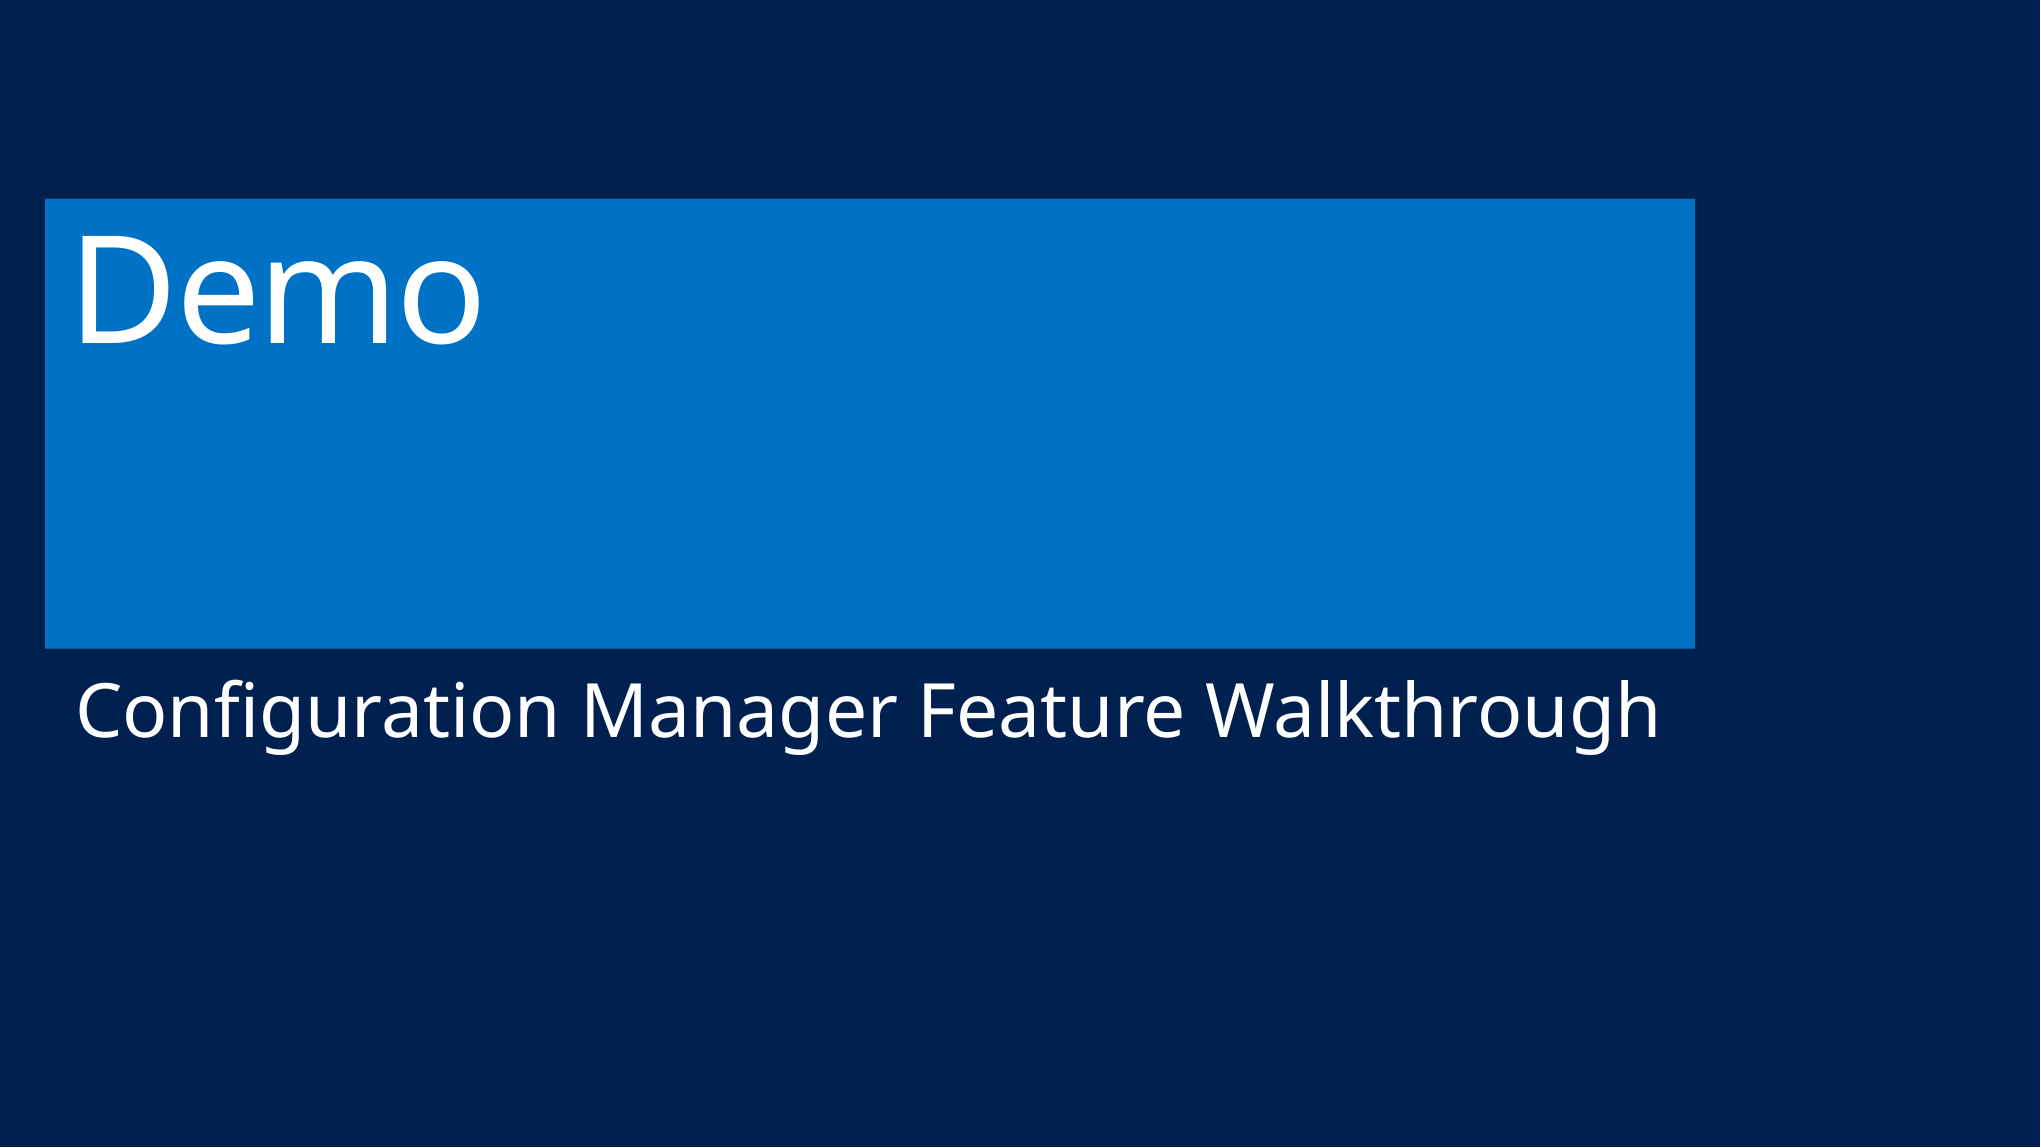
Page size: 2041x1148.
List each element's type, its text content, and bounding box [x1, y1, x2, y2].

title Demo [45, 198, 1695, 648]
list Configuration Manager Feature Walkthrough [45, 648, 1696, 949]
